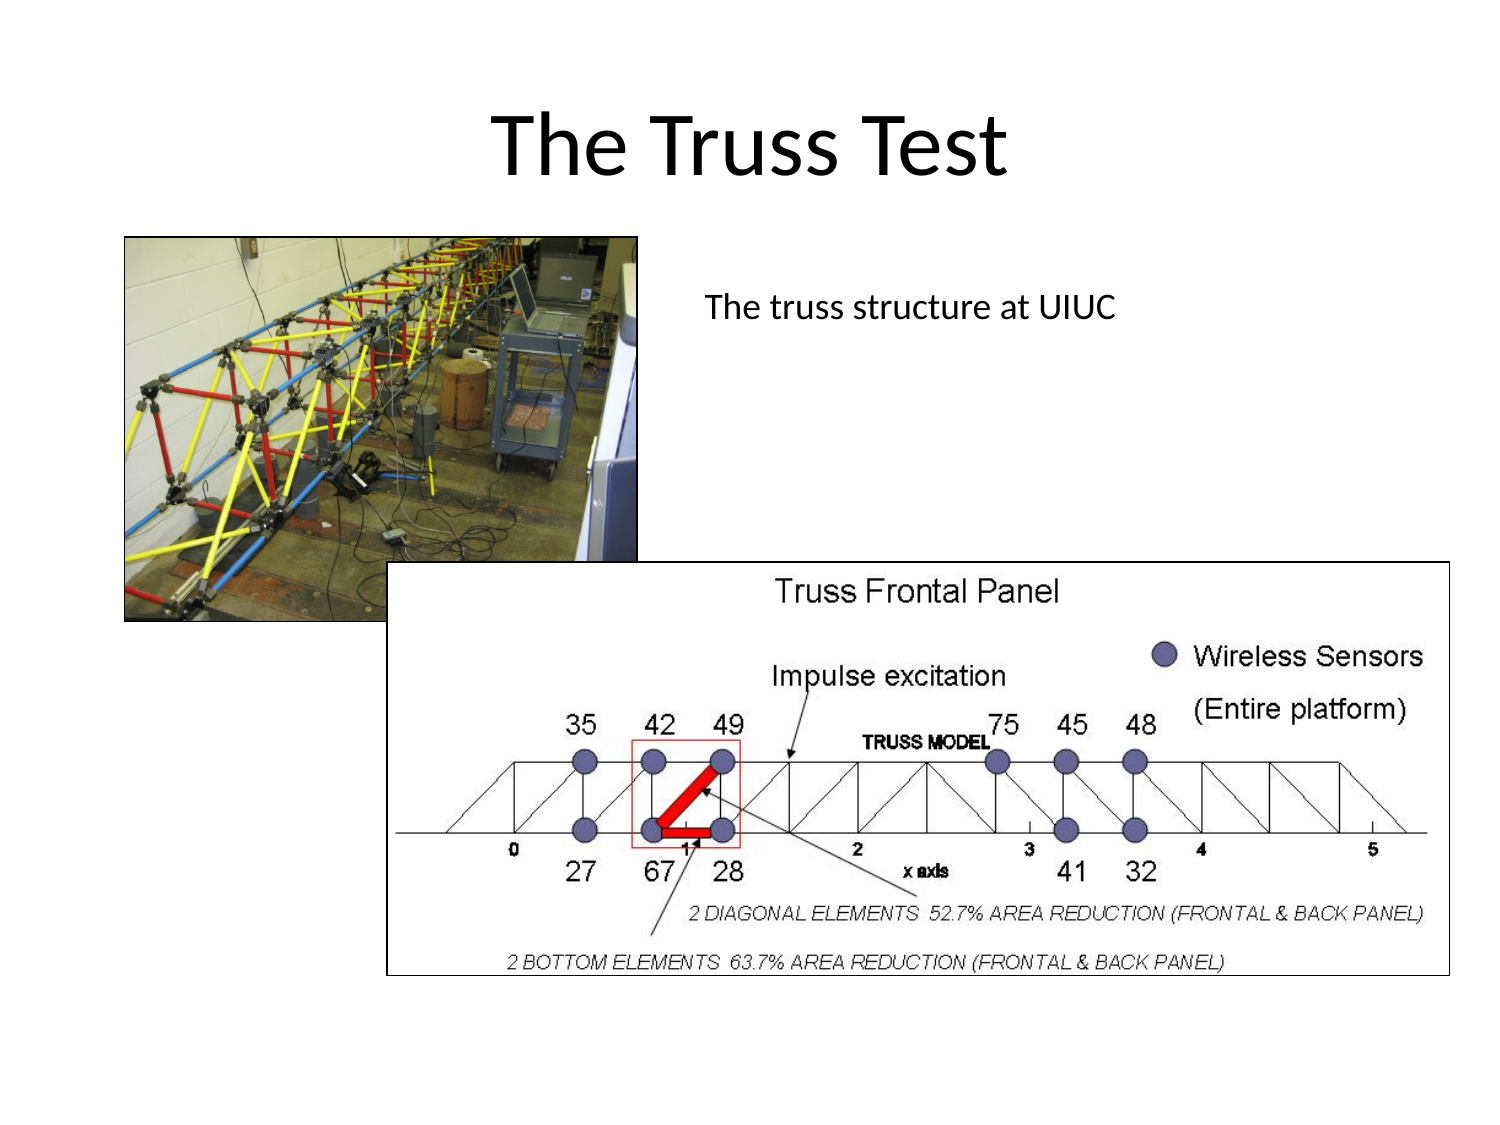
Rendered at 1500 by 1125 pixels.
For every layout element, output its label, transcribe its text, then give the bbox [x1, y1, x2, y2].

picture [124, 237, 1450, 976]
title The Truss Test [75, 45, 1425, 233]
text_box The truss structure at UIUC [689, 274, 1132, 335]
